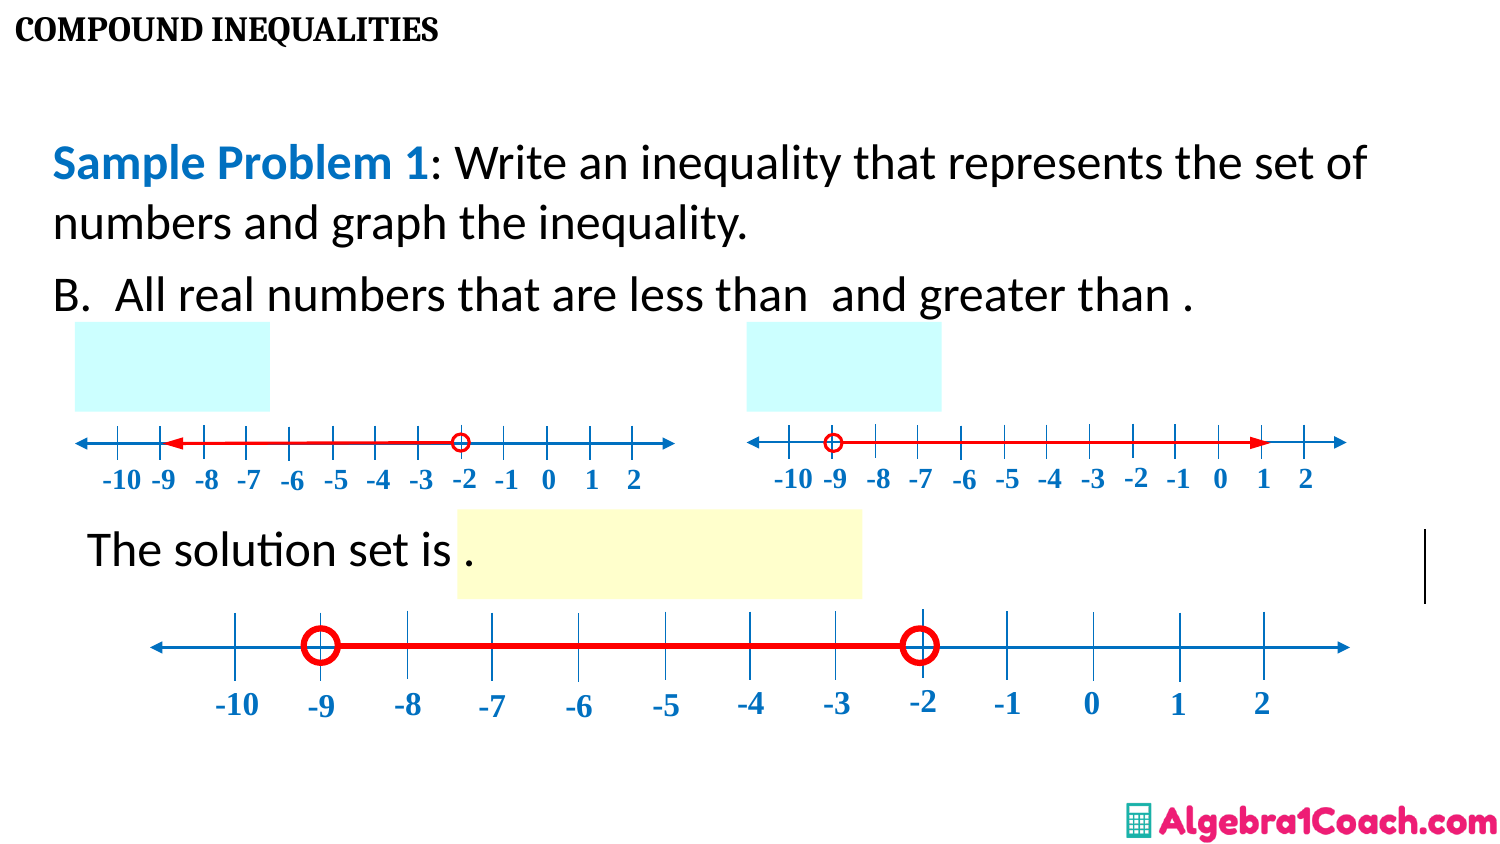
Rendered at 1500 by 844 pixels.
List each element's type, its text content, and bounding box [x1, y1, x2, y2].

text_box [746, 423, 1347, 495]
text_box [73, 320, 272, 414]
title COMPOUND INEQUALITIES [0, 0, 1350, 57]
text_box [455, 507, 864, 601]
text_box [744, 320, 944, 414]
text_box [149, 609, 1351, 721]
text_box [74, 424, 676, 496]
picture [1109, 798, 1500, 844]
